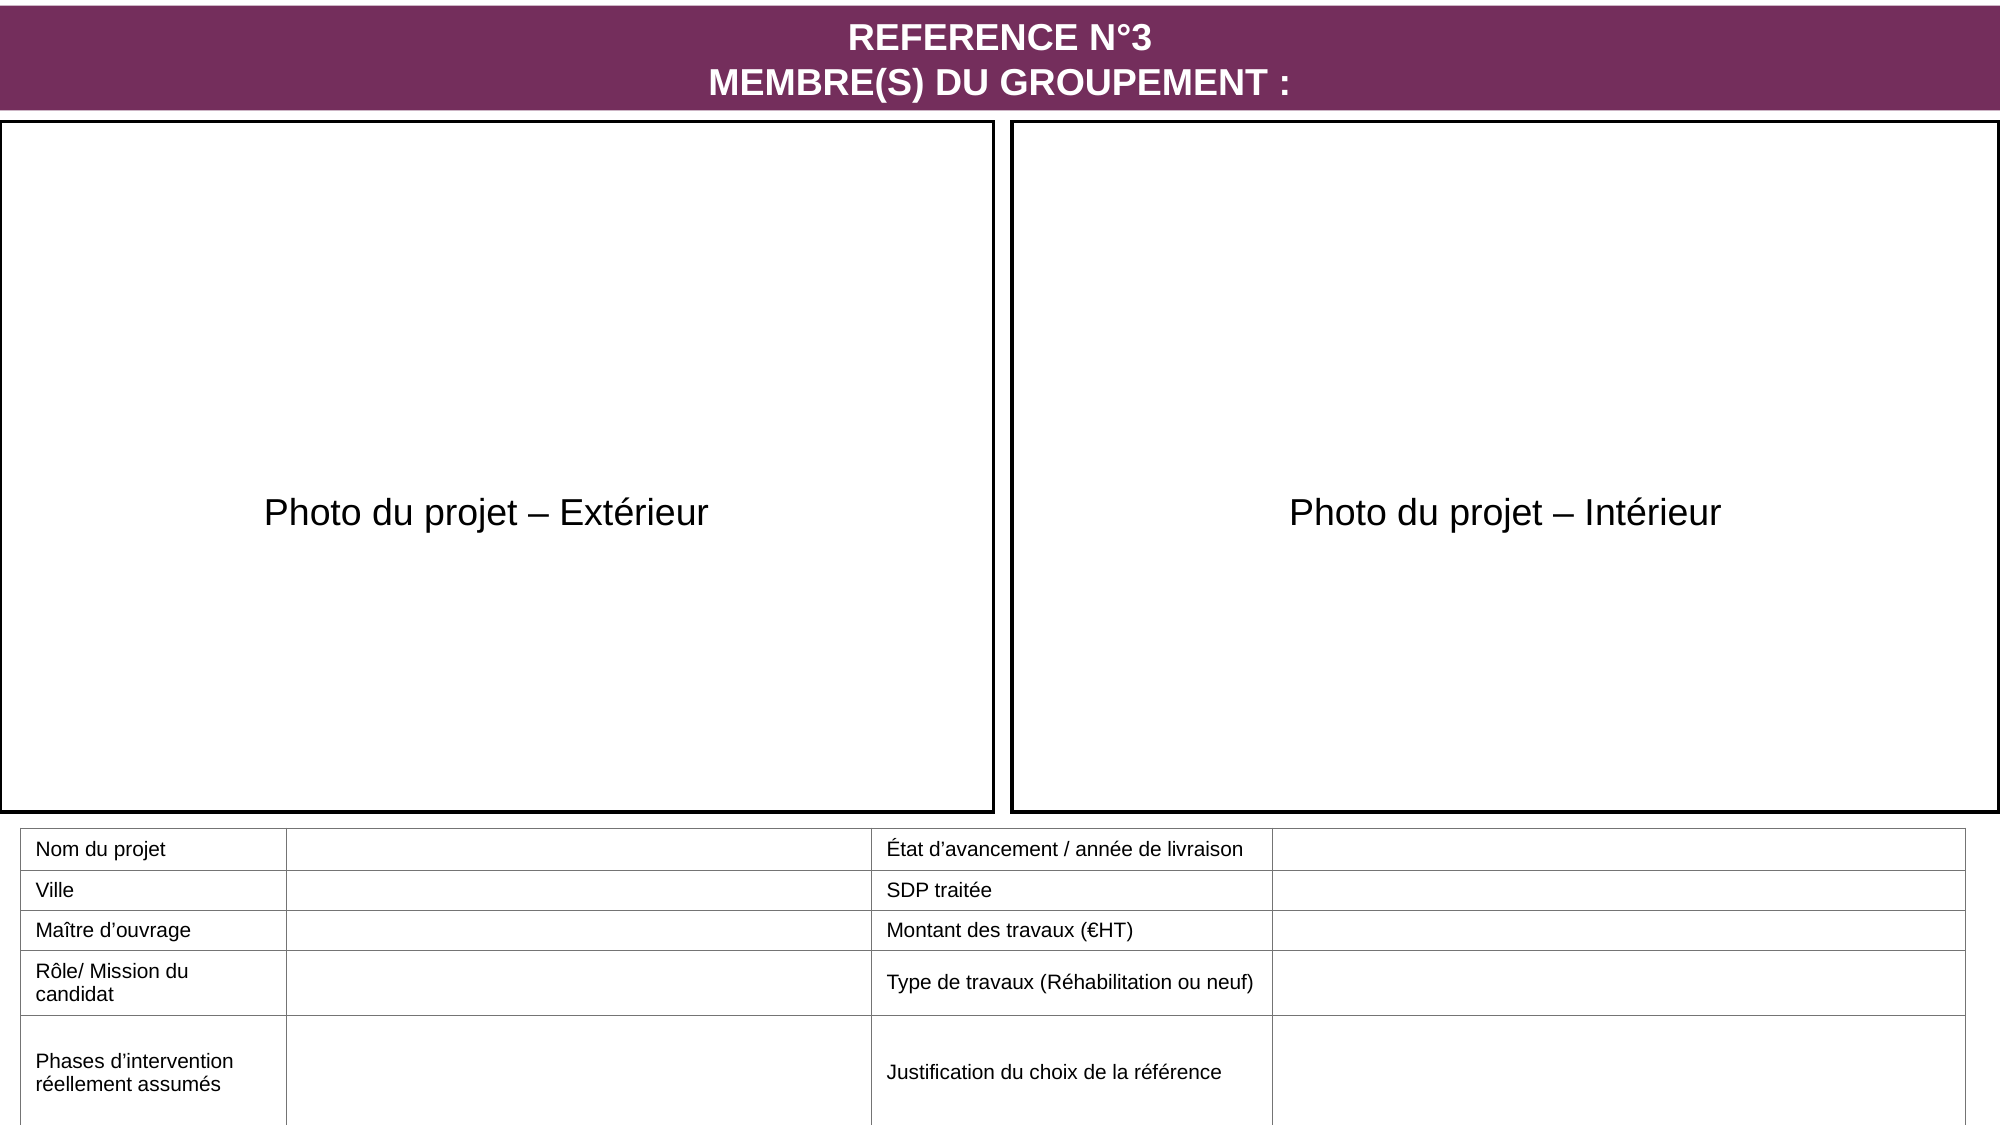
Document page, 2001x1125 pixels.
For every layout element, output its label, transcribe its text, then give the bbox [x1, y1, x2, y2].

table_cell [1273, 871, 1965, 910]
text_box [0, 120, 995, 814]
table_header Nom du projet [21, 829, 286, 870]
table_cell Justification du choix de la référence [872, 1016, 1272, 1125]
table_header [1273, 829, 1965, 870]
table_cell [1273, 1016, 1965, 1125]
text_box REFERENCE N°3 MEMBRE(S) DU GROUPEMENT : [0, 5, 2000, 111]
table_cell [1273, 951, 1965, 1015]
table_cell Phases d’intervention réellement assumés [21, 1016, 286, 1125]
table_cell [287, 871, 871, 910]
text_box Photo du projet – Intérieur [1259, 480, 1752, 540]
table_cell Type de travaux (Réhabilitation ou neuf) [872, 951, 1272, 1015]
table_header État d’avancement / année de livraison [872, 829, 1272, 870]
table_cell SDP traitée [872, 871, 1272, 910]
table_cell Ville [21, 871, 286, 910]
table_cell [287, 951, 871, 1015]
text_box [1010, 120, 2000, 814]
table_cell Montant des travaux (€HT) [872, 911, 1272, 950]
table_cell Maître d’ouvrage [21, 911, 286, 950]
table_cell Rôle/ Mission du candidat [21, 951, 286, 1015]
table_cell [1273, 911, 1965, 950]
table_cell [287, 911, 871, 950]
text_box Photo du projet – Extérieur [240, 480, 733, 540]
table_cell [287, 1016, 871, 1125]
table_header [287, 829, 871, 870]
